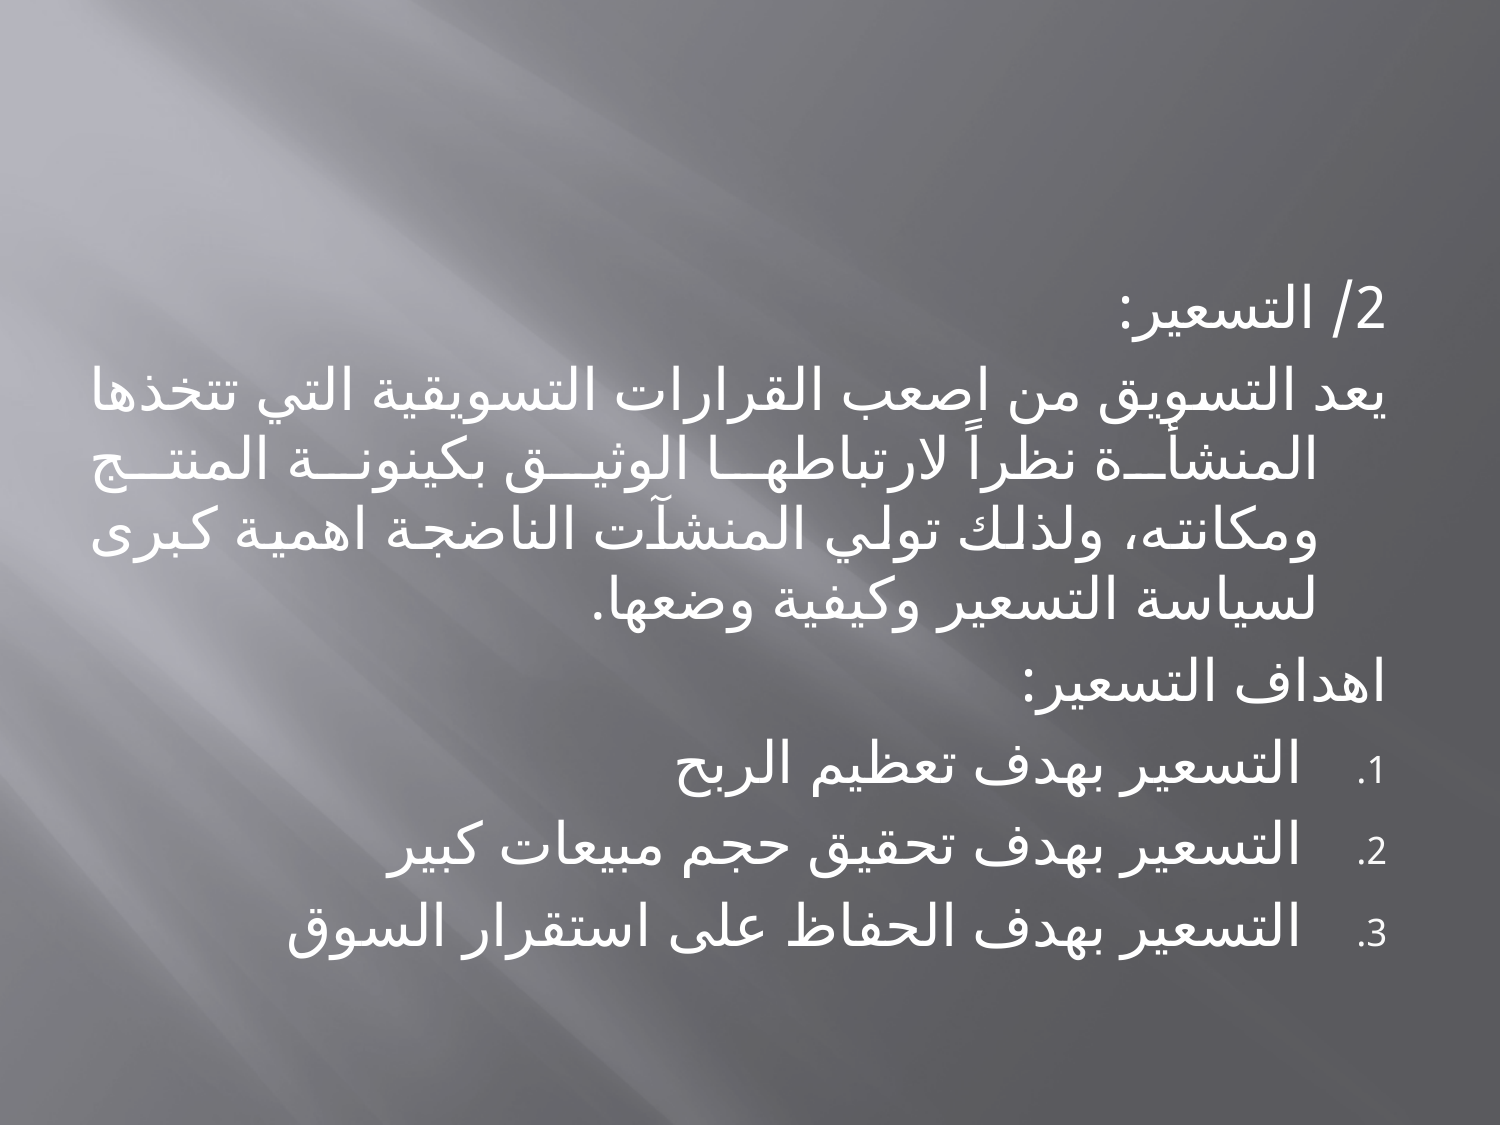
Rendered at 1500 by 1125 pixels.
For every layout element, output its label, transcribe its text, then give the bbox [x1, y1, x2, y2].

list 2/ التسعير: يعد التسويق من اصعب القرارات التسويقية التي تتخذها المنشأة نظراً لارتباطها الوثيق بكينونة المنتج ومكانته، ولذلك تولي المنشآت الناضجة اهمية كبرى لسياسة التسعير وكيفية وضعها. اهداف التسعير: التسعير بهدف تعظيم الربح التسعير بهدف تحقيق حجم مبيعات كبير التسعير بهدف الحفاظ على استقرار السوق [75, 262, 1425, 1035]
